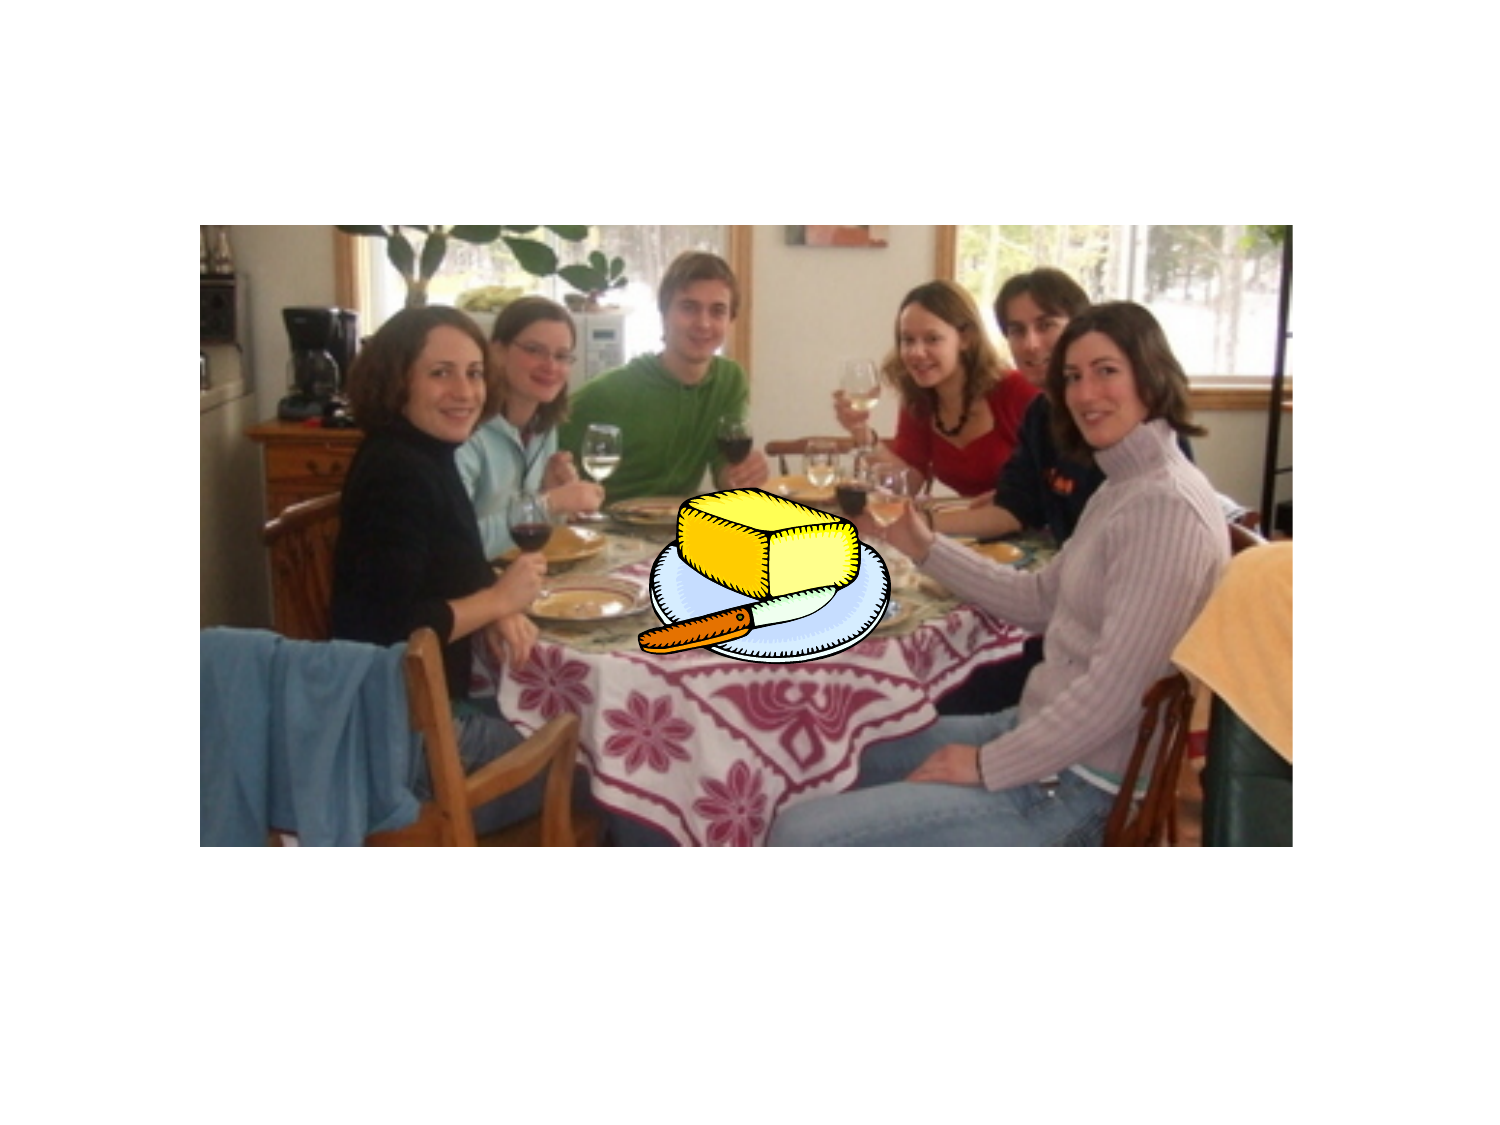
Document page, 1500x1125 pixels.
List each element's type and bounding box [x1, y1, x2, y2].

picture [199, 224, 1293, 847]
